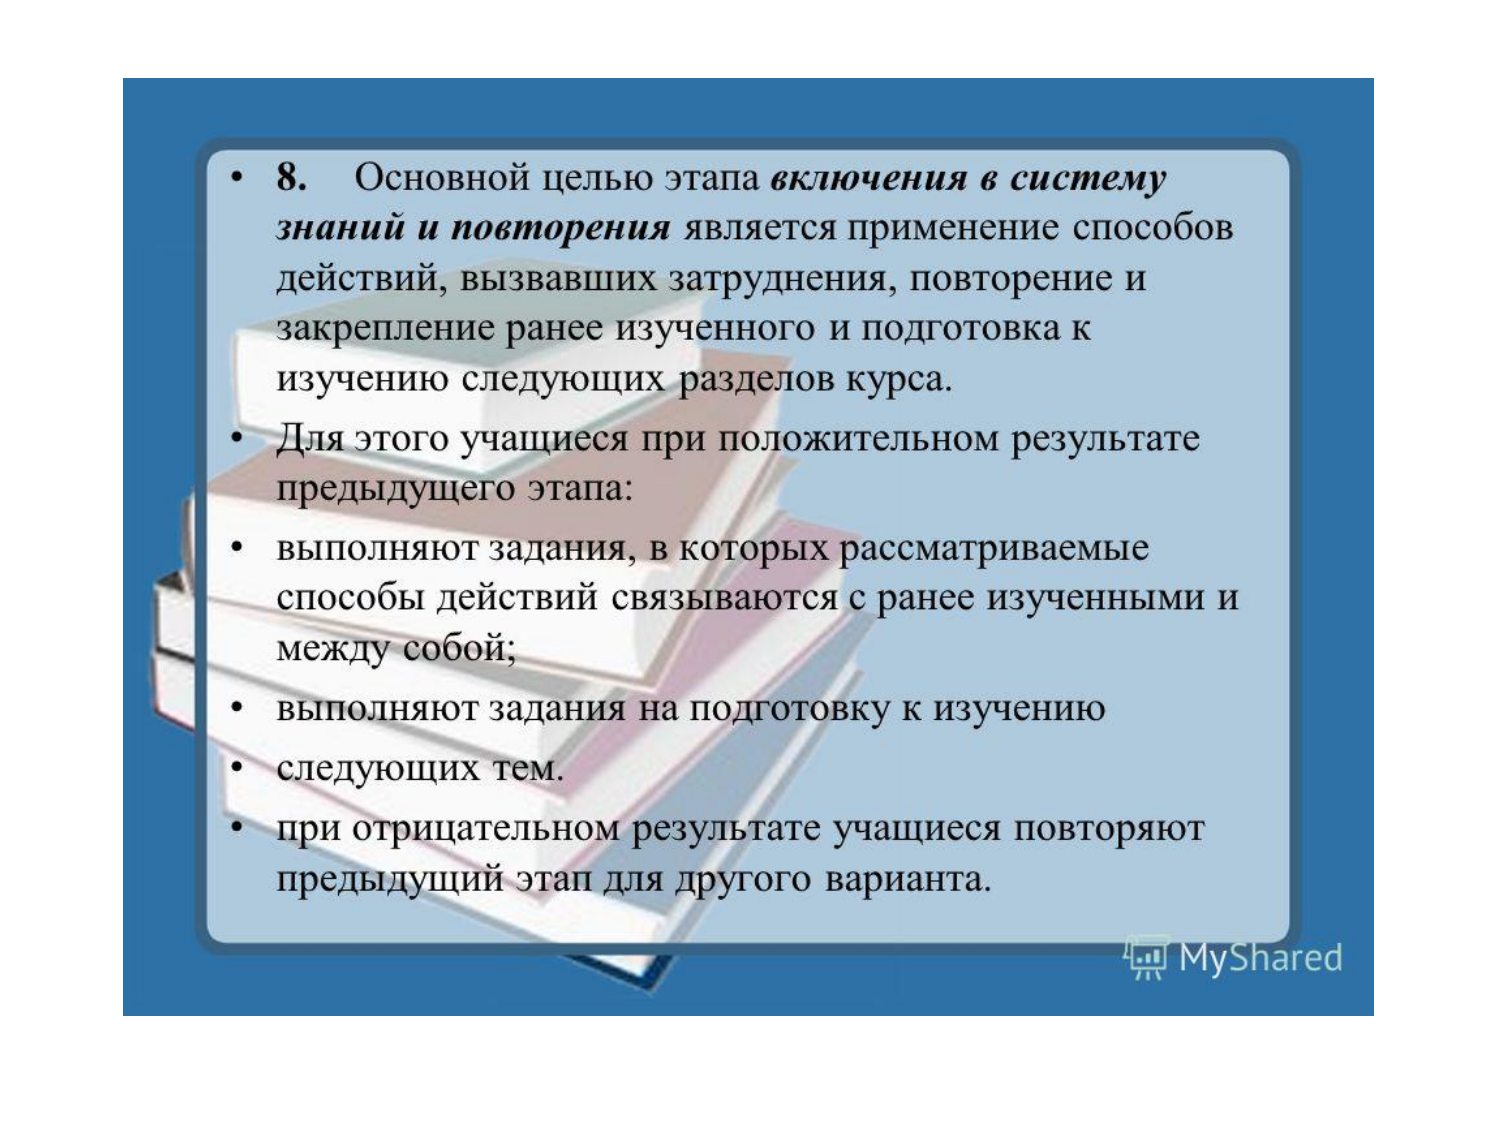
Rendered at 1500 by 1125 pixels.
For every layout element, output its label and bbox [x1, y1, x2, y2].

picture [123, 77, 1375, 1016]
